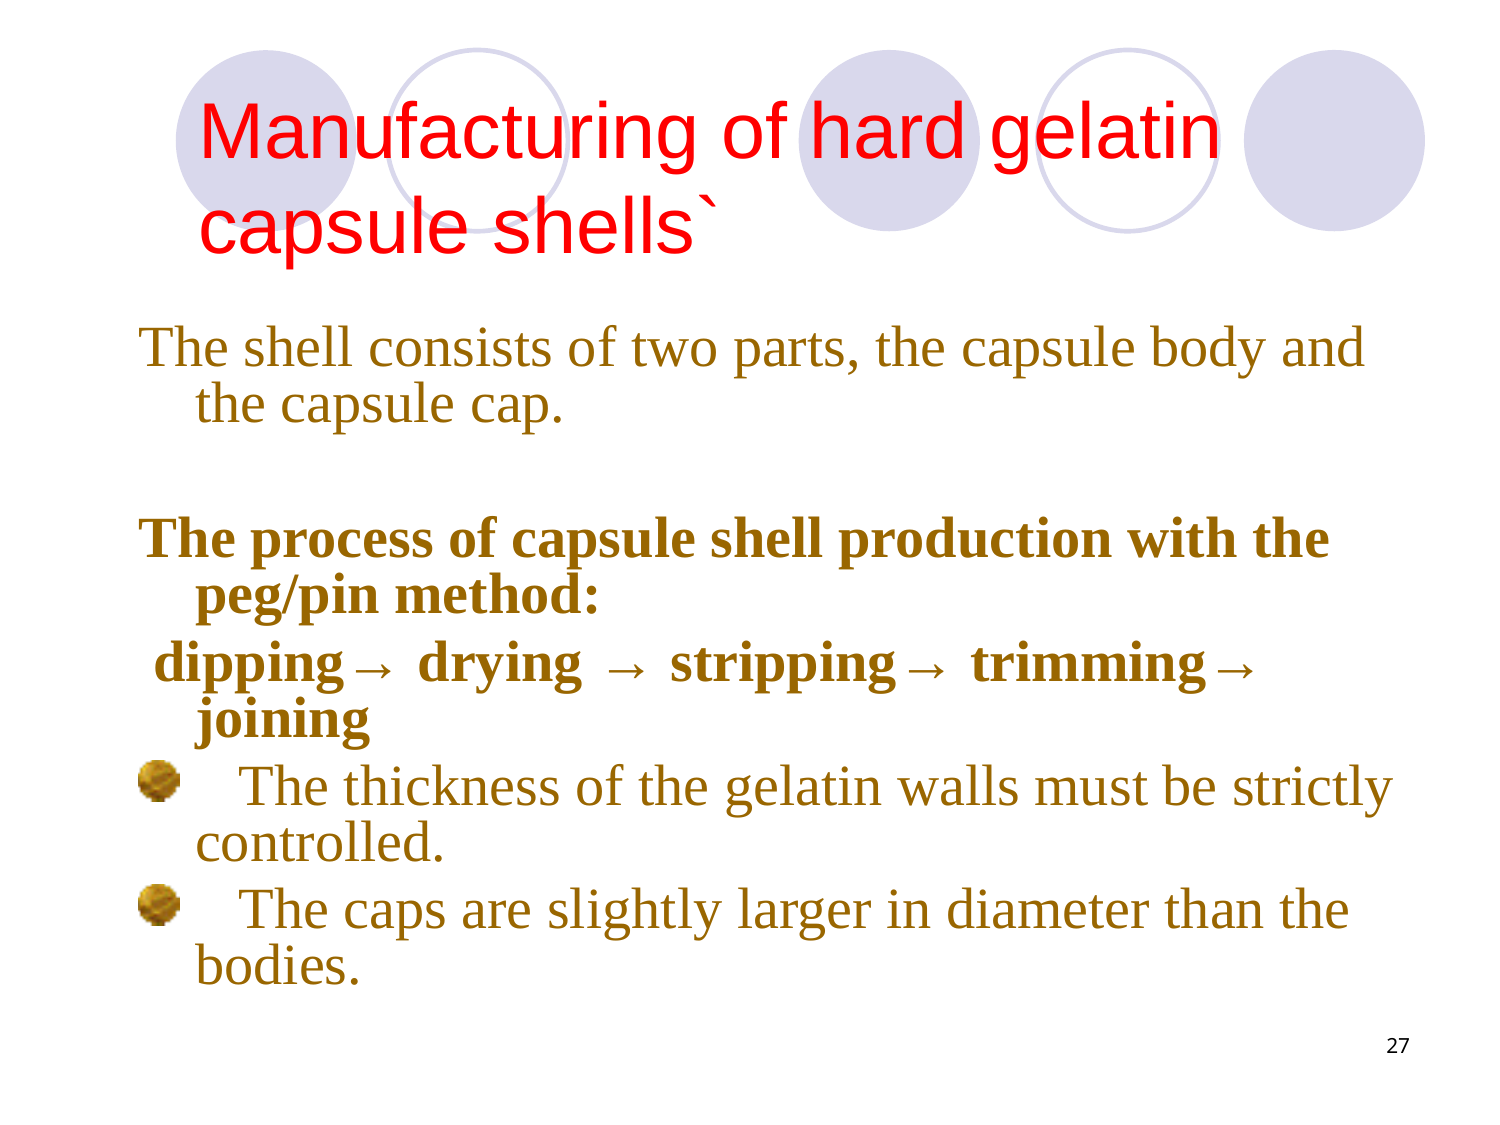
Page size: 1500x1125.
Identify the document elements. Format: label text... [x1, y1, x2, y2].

picture [138, 884, 180, 926]
slide_number 27 [1074, 1047, 1426, 1101]
title Manufacturing of hard gelatin capsule shells` [183, 54, 1462, 295]
picture [138, 760, 180, 802]
list The shell consists of two parts, the capsule body and the capsule cap. The process of capsule shell production with the peg/pin method: dipping→ drying → stripping→ trimming→ joining The thickness of the gelatin walls must be strictly controlled. The caps are slightly larger in diameter than the bodies. [123, 314, 1466, 1047]
